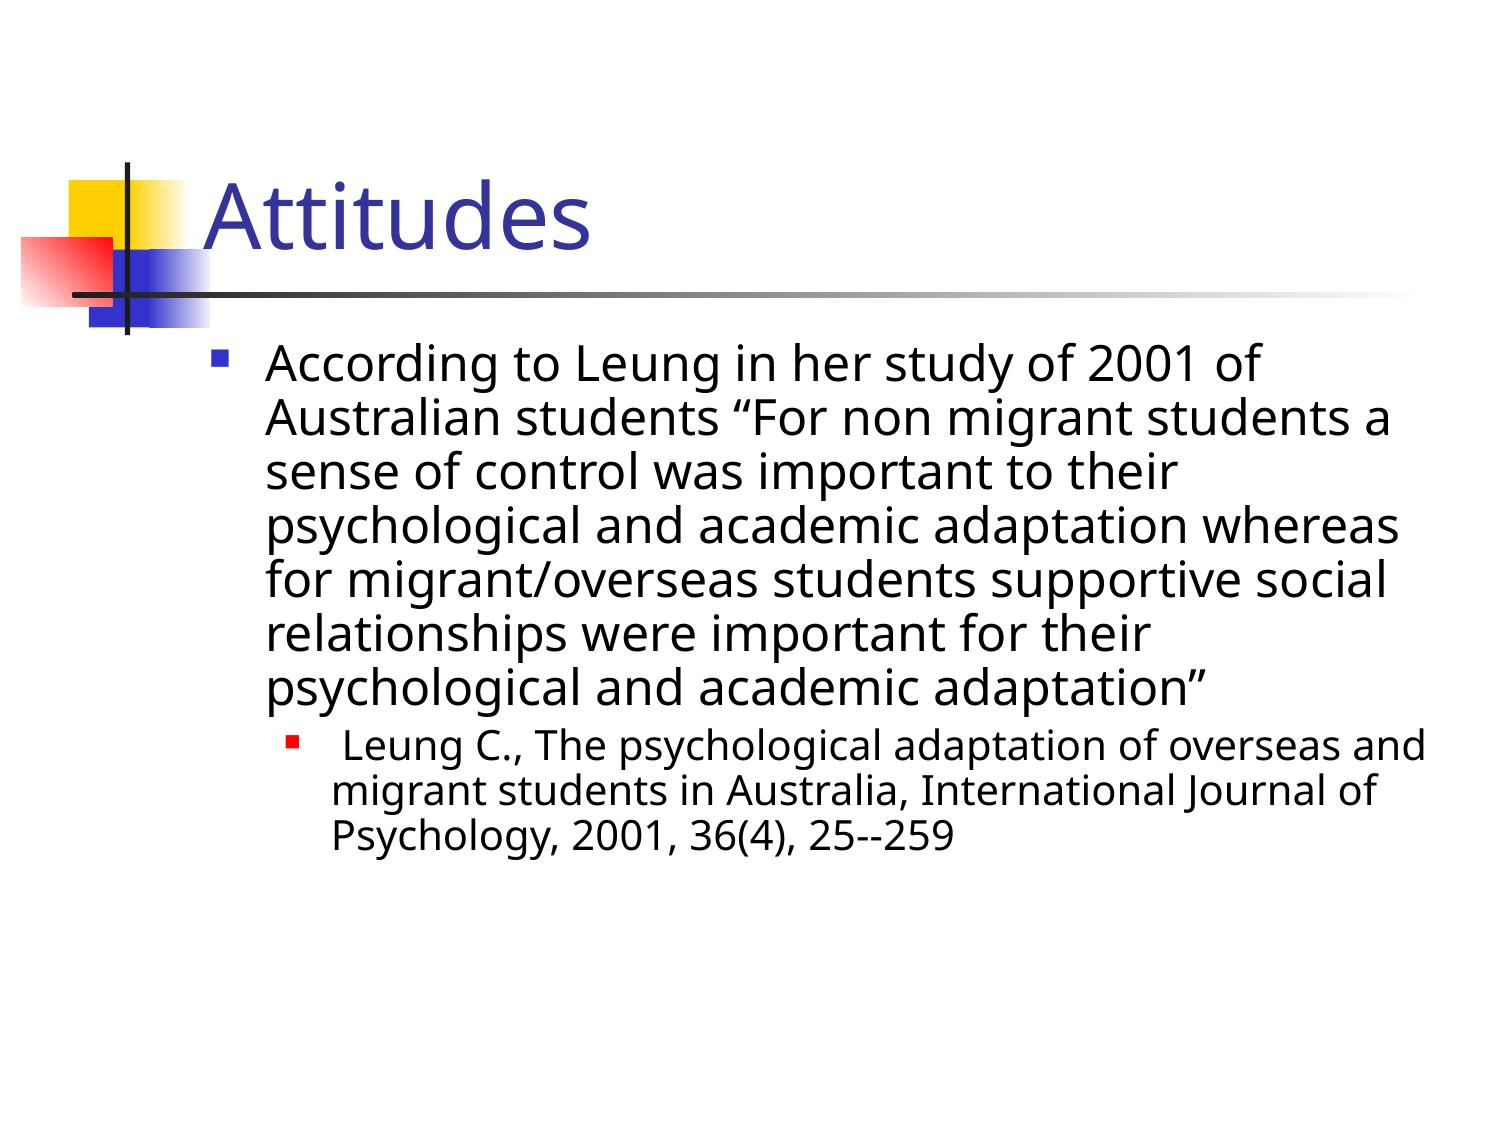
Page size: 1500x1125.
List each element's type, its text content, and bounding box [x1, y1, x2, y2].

title Attitudes [188, 35, 1468, 275]
list According to Leung in her study of 2001 of Australian students “For non migrant students a sense of control was important to their psychological and academic adaptation whereas for migrant/overseas students supportive social relationships were important for their psychological and academic adaptation” Leung C., The psychological adaptation of overseas and migrant students in Australia, International Journal of Psychology, 2001, 36(4), 25--259 [193, 331, 1469, 1006]
